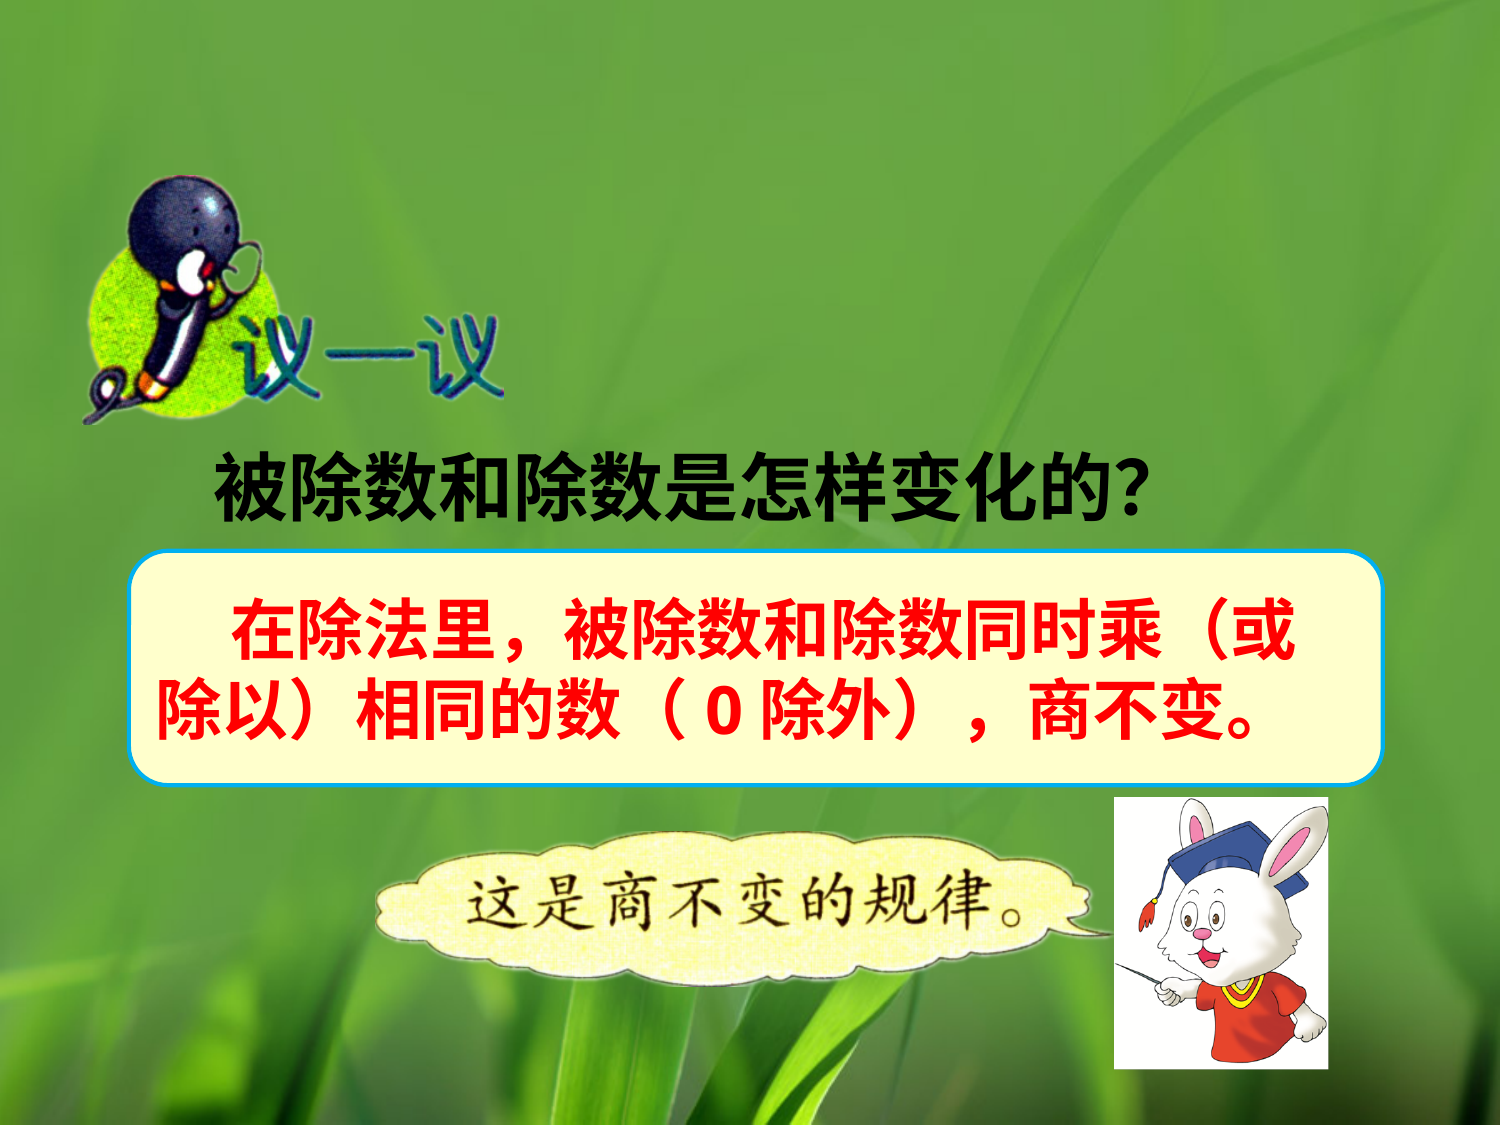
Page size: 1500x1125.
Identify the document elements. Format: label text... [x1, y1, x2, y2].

text_box 在除法里，被除数和除数同时乘（或除以）相同的数（0除外），商不变。 [126, 548, 1385, 788]
picture [0, 0, 1500, 1125]
text_box 被除数和除数是怎样变化的？ [199, 433, 1266, 539]
